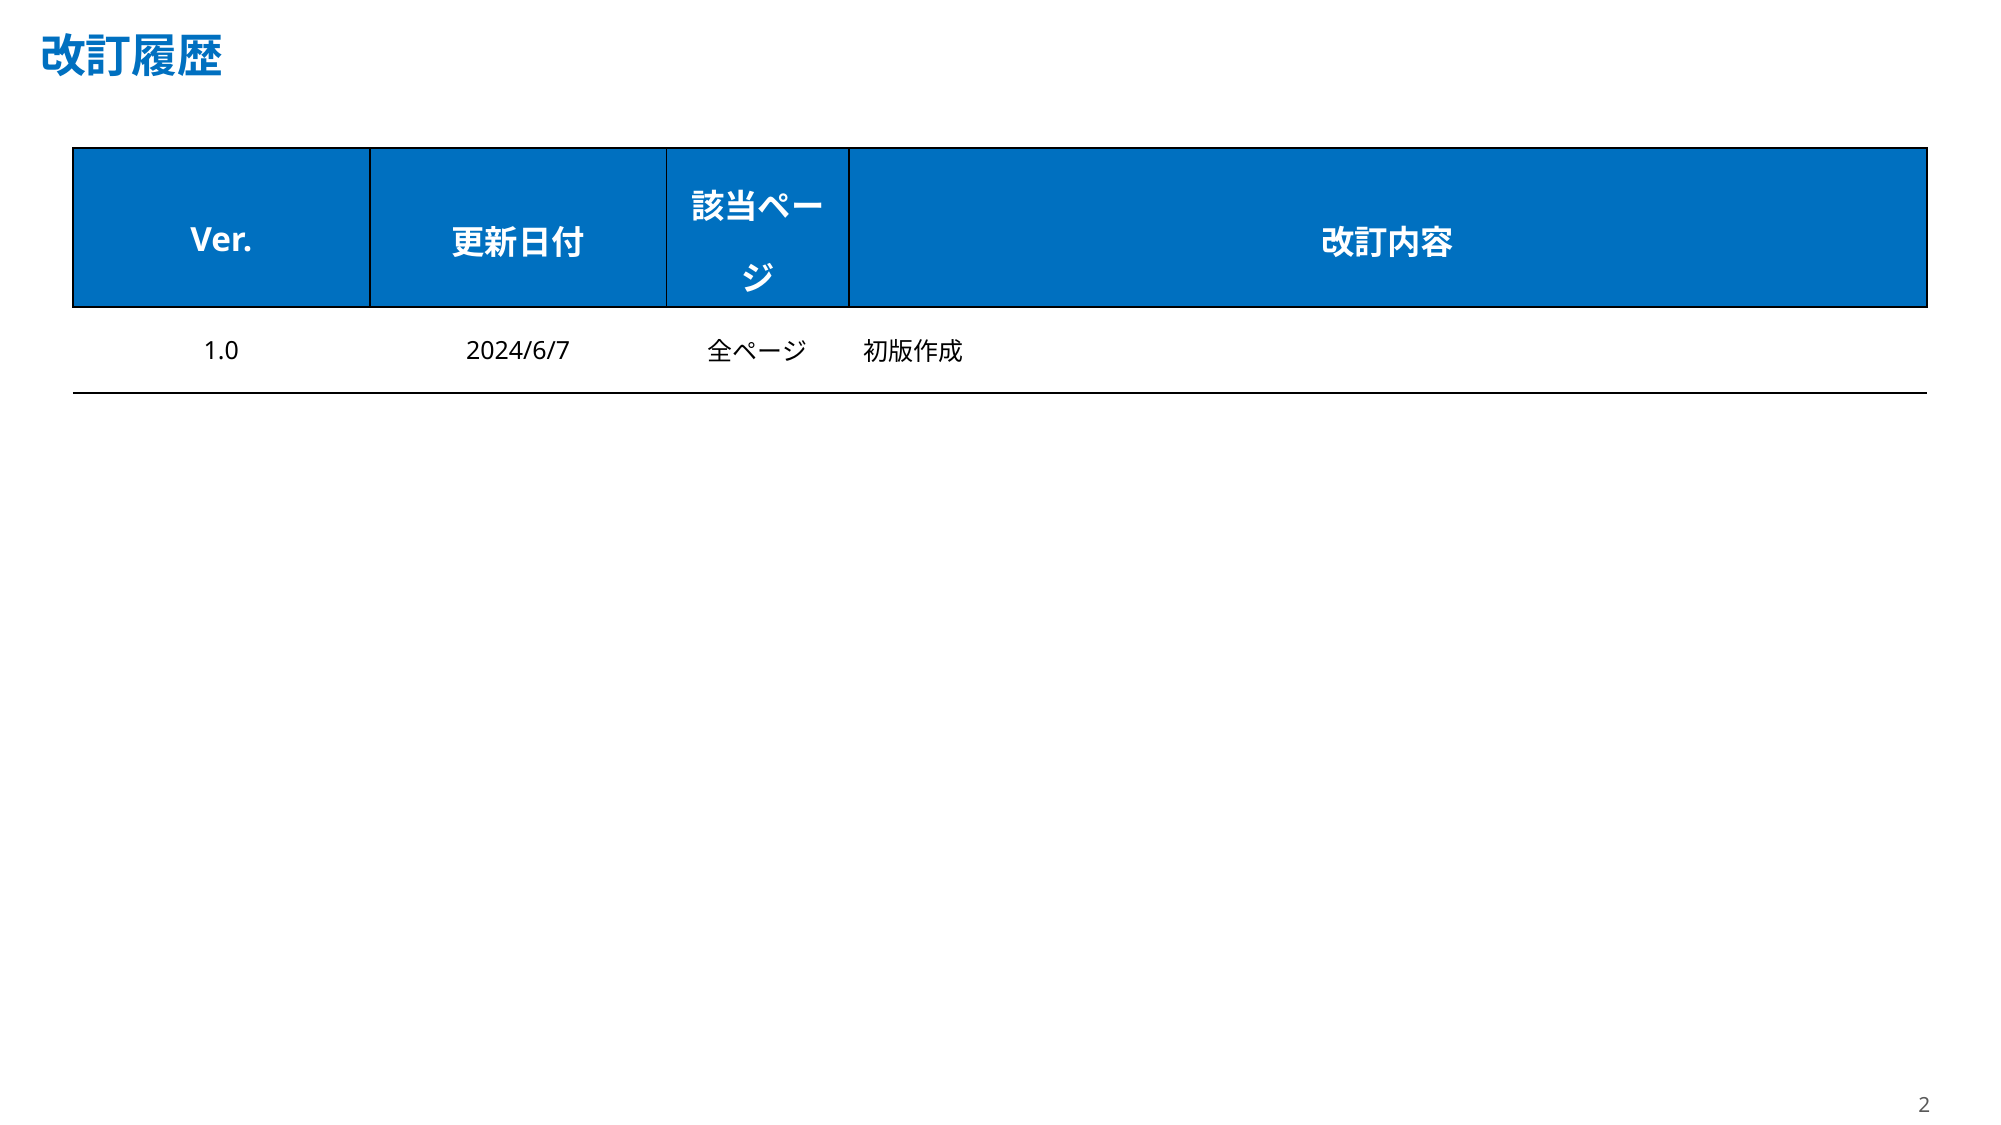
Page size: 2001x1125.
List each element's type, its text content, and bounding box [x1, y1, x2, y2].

table_header Ver. [74, 149, 369, 306]
text_box 改訂履歴 [25, 17, 1283, 92]
table_cell 初版作成 [849, 308, 1927, 392]
table_cell 2024/6/7 [370, 308, 667, 392]
table_header 更新日付 [371, 149, 666, 306]
table_header 該当ページ [667, 149, 848, 306]
table_cell 1.0 [73, 308, 370, 392]
table_cell 全ページ [667, 308, 849, 392]
table_header 改訂内容 [850, 149, 1926, 306]
